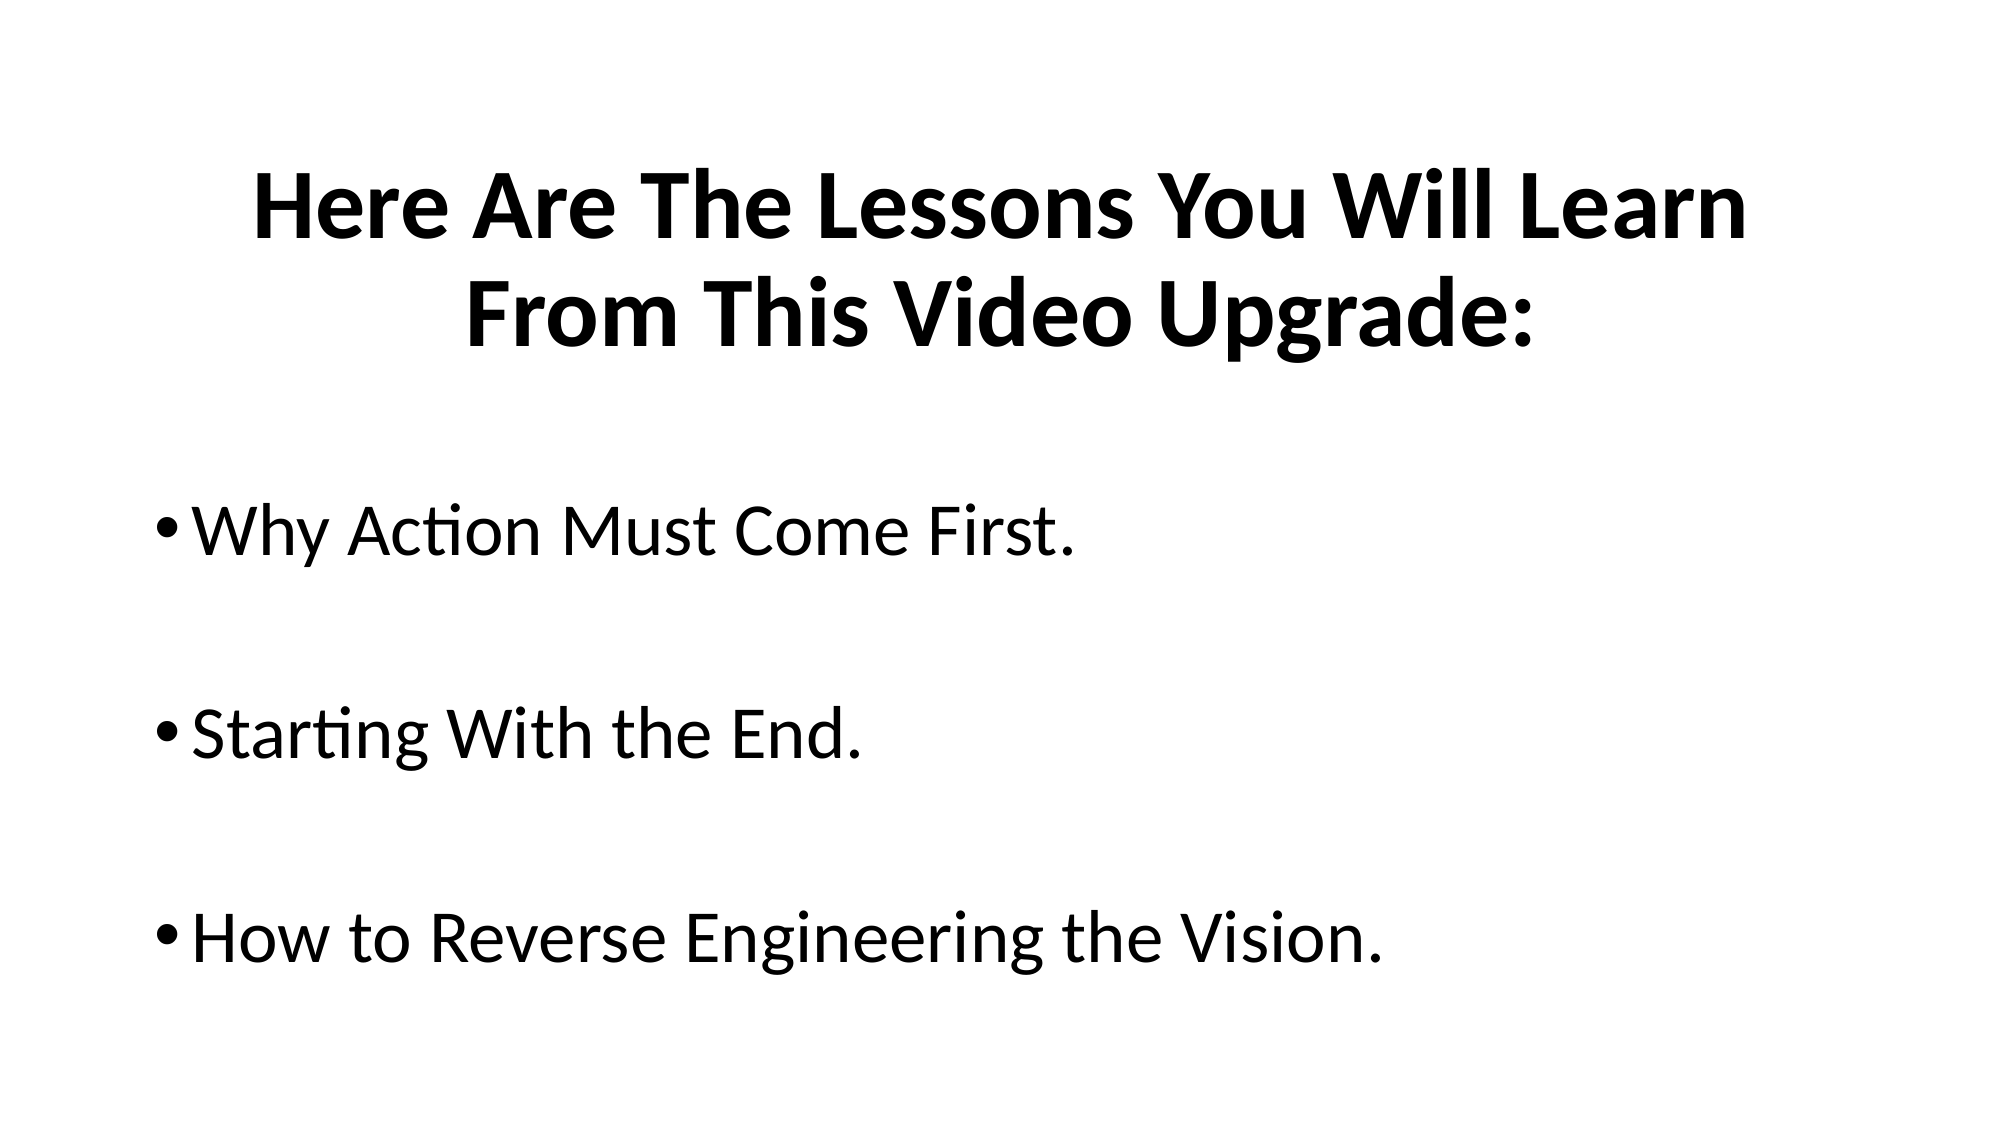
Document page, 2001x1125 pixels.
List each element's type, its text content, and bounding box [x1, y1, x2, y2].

list Here Are The Lessons You Will Learn From This Video Upgrade: Why Action Must Come First. Starting With the End. How to Reverse Engineering the Vision. [139, 144, 1865, 1028]
